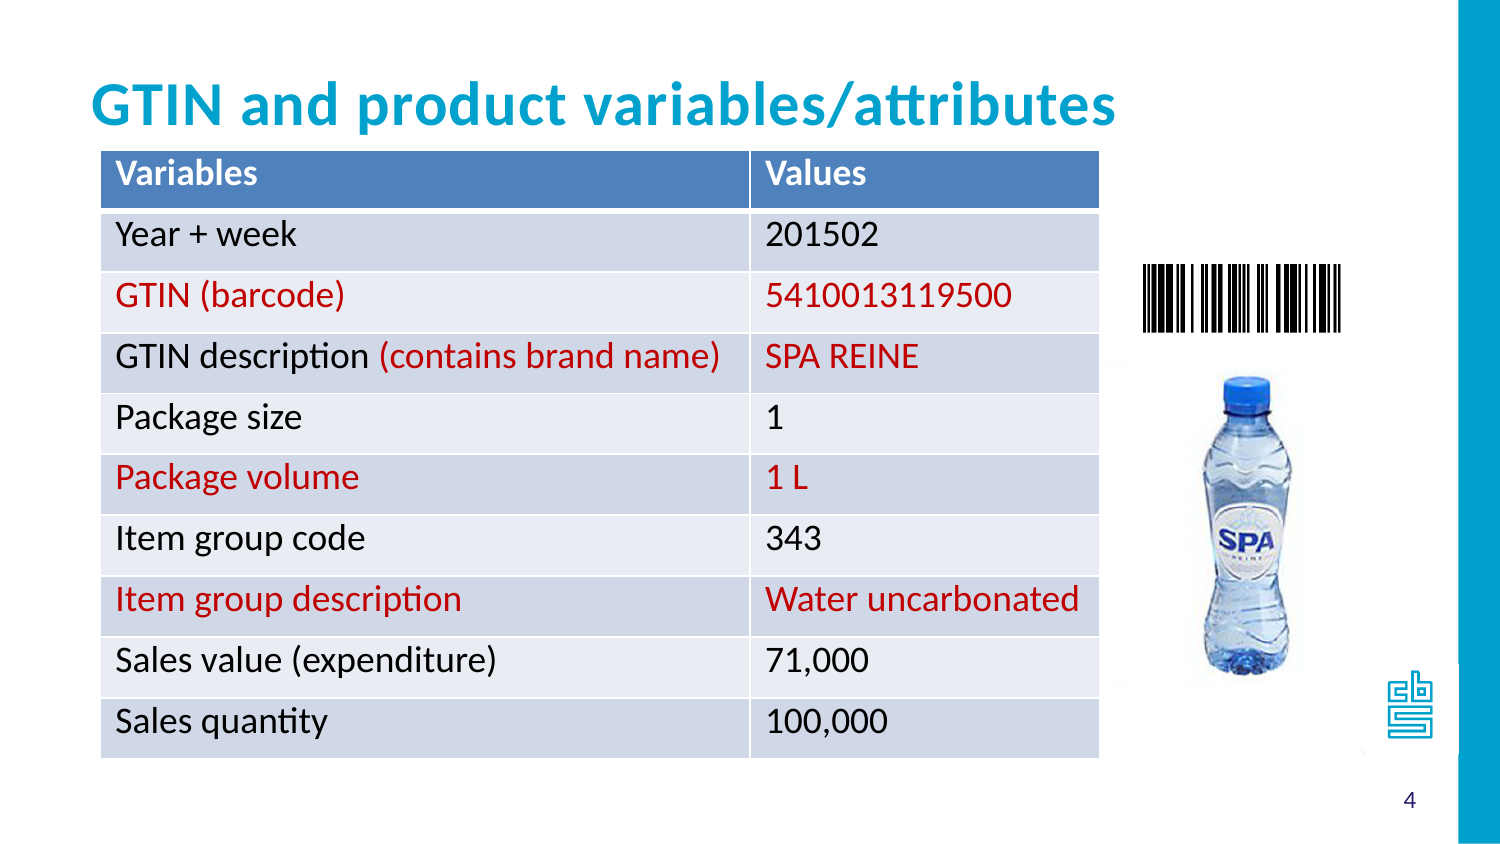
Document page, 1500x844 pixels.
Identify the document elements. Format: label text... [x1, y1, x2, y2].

picture [1104, 362, 1458, 754]
table_header Variables [101, 151, 749, 208]
table_cell Package size [101, 394, 749, 453]
table_cell 71,000 [751, 638, 1099, 697]
table_cell Year + week [101, 214, 749, 271]
table_cell Sales quantity [101, 699, 749, 758]
table_cell 100,000 [751, 699, 1099, 758]
table_cell 1 L [751, 455, 1099, 514]
table_cell Package volume [101, 455, 749, 514]
table_cell 1 [751, 394, 1099, 453]
list GTIN and product variables/attributes [76, 55, 1329, 139]
table_cell Item group description [101, 577, 749, 636]
table_cell Water uncarbonated [751, 577, 1099, 636]
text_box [1115, 237, 1378, 369]
table_cell Item group code [101, 516, 749, 575]
table_cell 5410013119500 [751, 273, 1099, 332]
table_cell GTIN (barcode) [101, 273, 749, 332]
table_cell 201502 [751, 214, 1099, 271]
table_cell SPA REINE [751, 334, 1099, 393]
slide_number 4 [1361, 772, 1459, 826]
table_header Values [751, 151, 1099, 208]
table_cell Sales value (expenditure) [101, 638, 749, 697]
table_cell 343 [751, 516, 1099, 575]
table_cell GTIN description (contains brand name) [101, 334, 749, 393]
